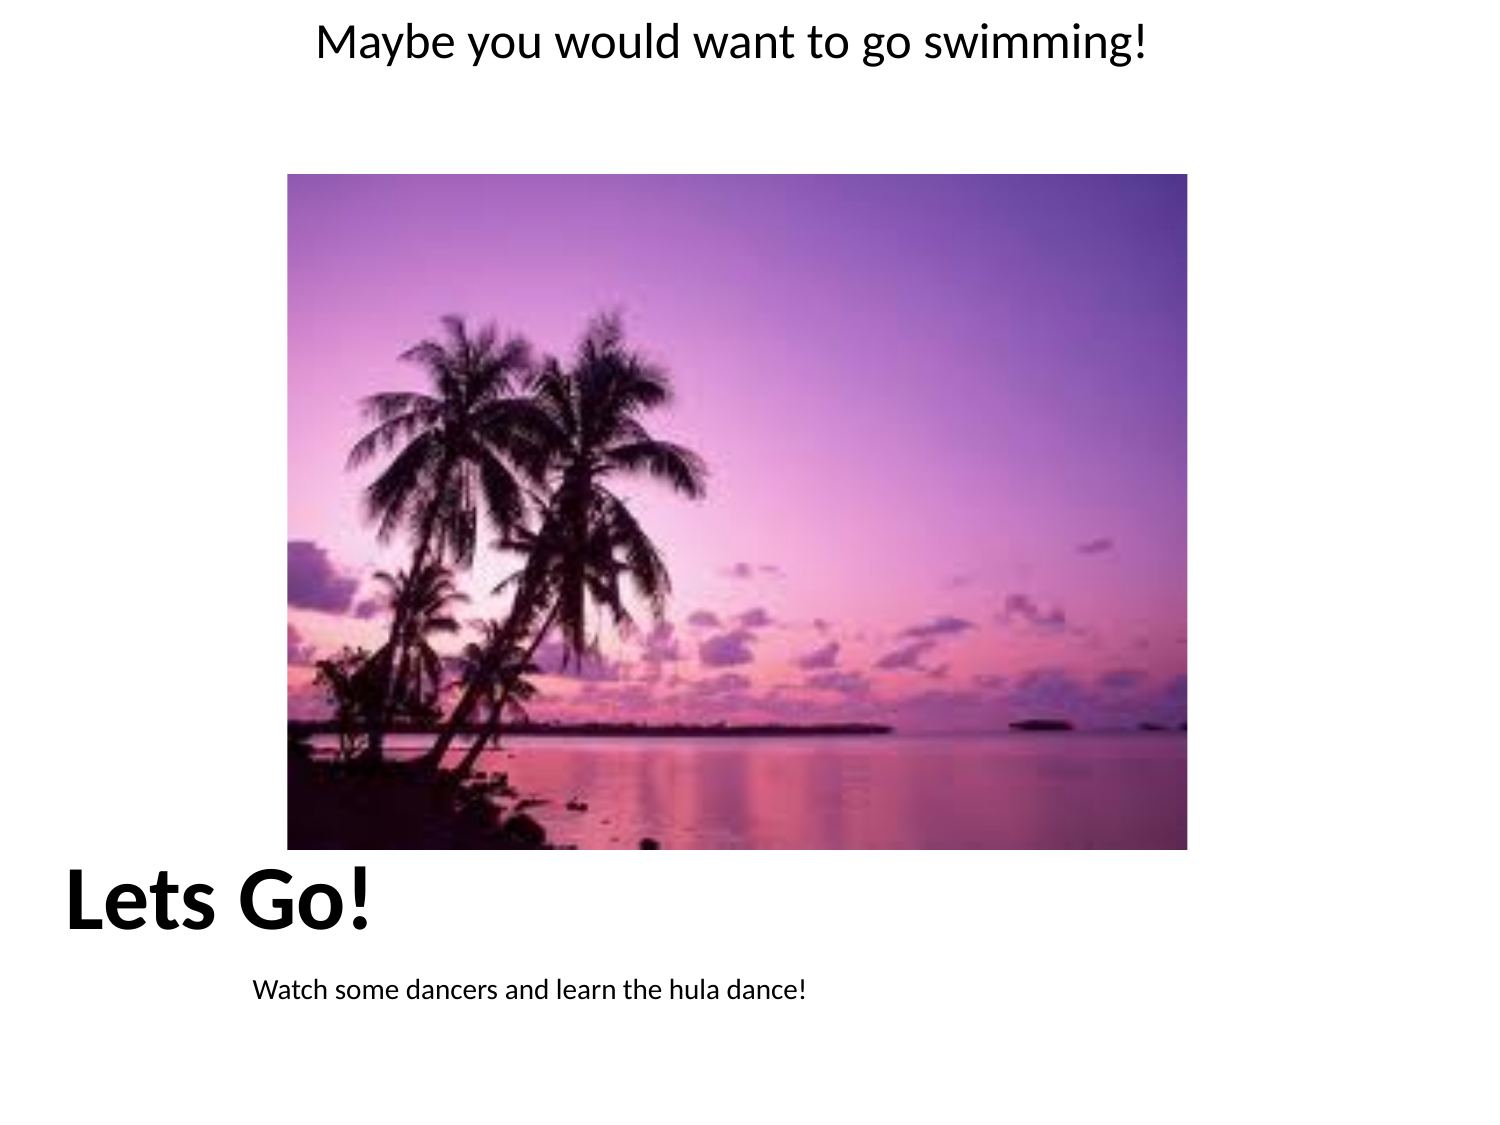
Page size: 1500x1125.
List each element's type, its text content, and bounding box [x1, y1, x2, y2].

list Maybe you would want to go swimming! [300, 0, 1200, 132]
picture [287, 174, 1188, 851]
title Lets Go! [50, 862, 950, 956]
list Watch some dancers and learn the hula dance! [237, 962, 901, 1068]
